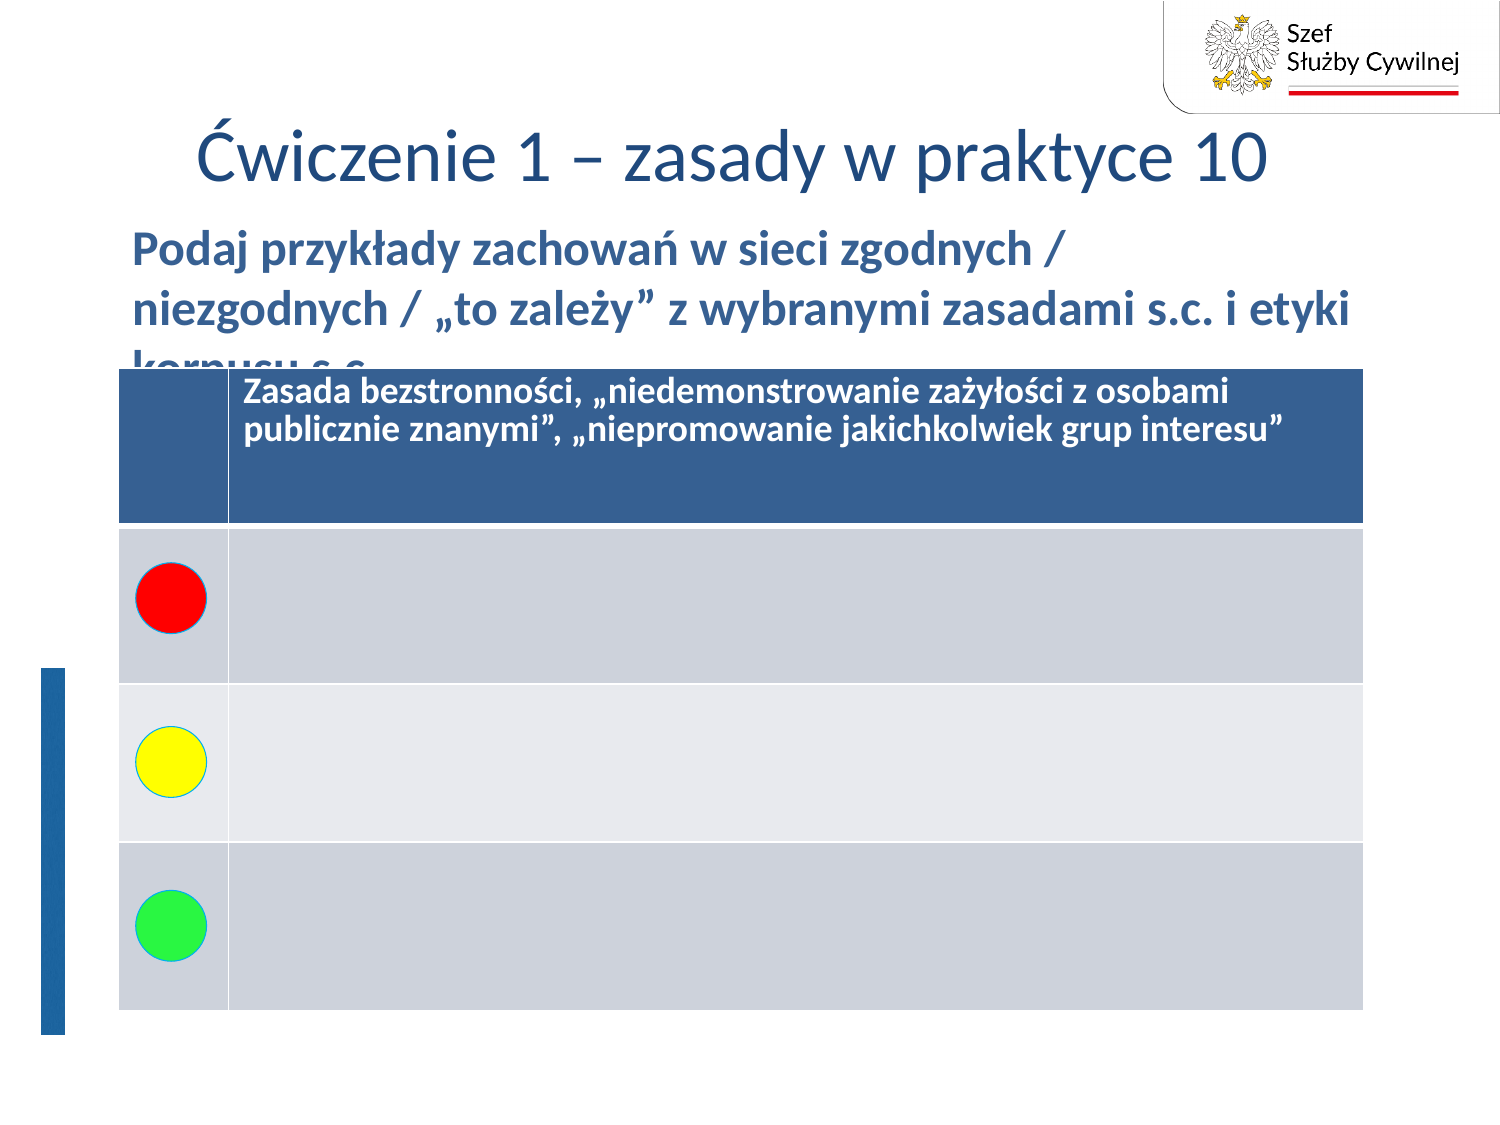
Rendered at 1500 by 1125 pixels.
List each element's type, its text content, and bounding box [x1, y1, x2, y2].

table_header [119, 369, 228, 523]
text_box [133, 888, 209, 964]
text_box [133, 560, 209, 636]
table_cell [229, 529, 1363, 683]
text_box [133, 724, 209, 800]
table_cell [119, 529, 228, 683]
table_header Zasada bezstronności, „niedemonstrowanie zażyłości z osobami publicznie znanymi”, „niepromowanie jakichkolwiek grup interesu” [229, 369, 1363, 523]
table_cell [229, 685, 1363, 841]
table_cell [119, 685, 228, 841]
table_cell [119, 843, 228, 1010]
picture [1163, 0, 1500, 114]
text_box Podaj przykłady zachowań w sieci zgodnych / niezgodnych / „to zależy” z wybranymi zasadami s.c. i etyki korpusu s.c. [117, 208, 1382, 403]
table_cell [229, 843, 1363, 1010]
title Ćwiczenie 1 – zasady w praktyce 10 [82, 99, 1382, 224]
picture [41, 668, 65, 1035]
